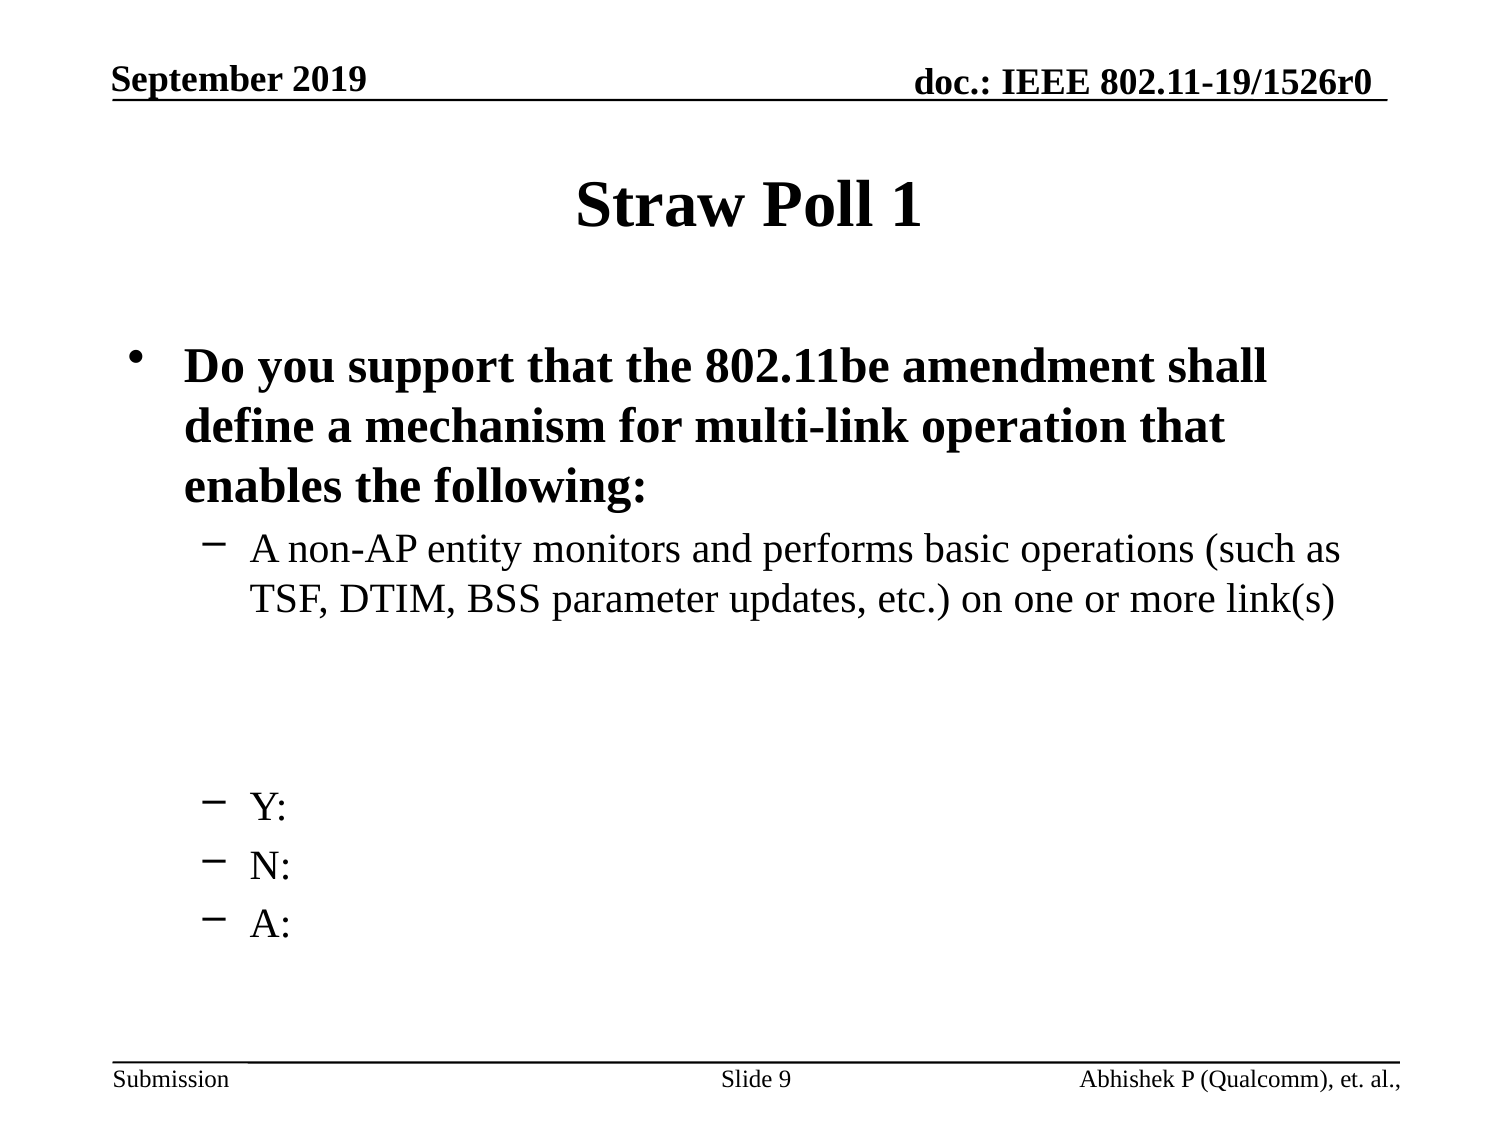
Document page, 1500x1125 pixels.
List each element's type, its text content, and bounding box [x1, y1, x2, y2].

title Straw Poll 1 [112, 112, 1388, 288]
list Do you support that the 802.11be amendment shall define a mechanism for multi-link operation that enables the following: A non-AP entity monitors and performs basic operations (such as TSF, DTIM, BSS parameter updates, etc.) on one or more link(s) Y: N: A: [112, 324, 1402, 1052]
slide_number Slide 9 [712, 1061, 801, 1093]
footer Abhishek P (Qualcomm), et. al., [949, 1061, 1402, 1093]
